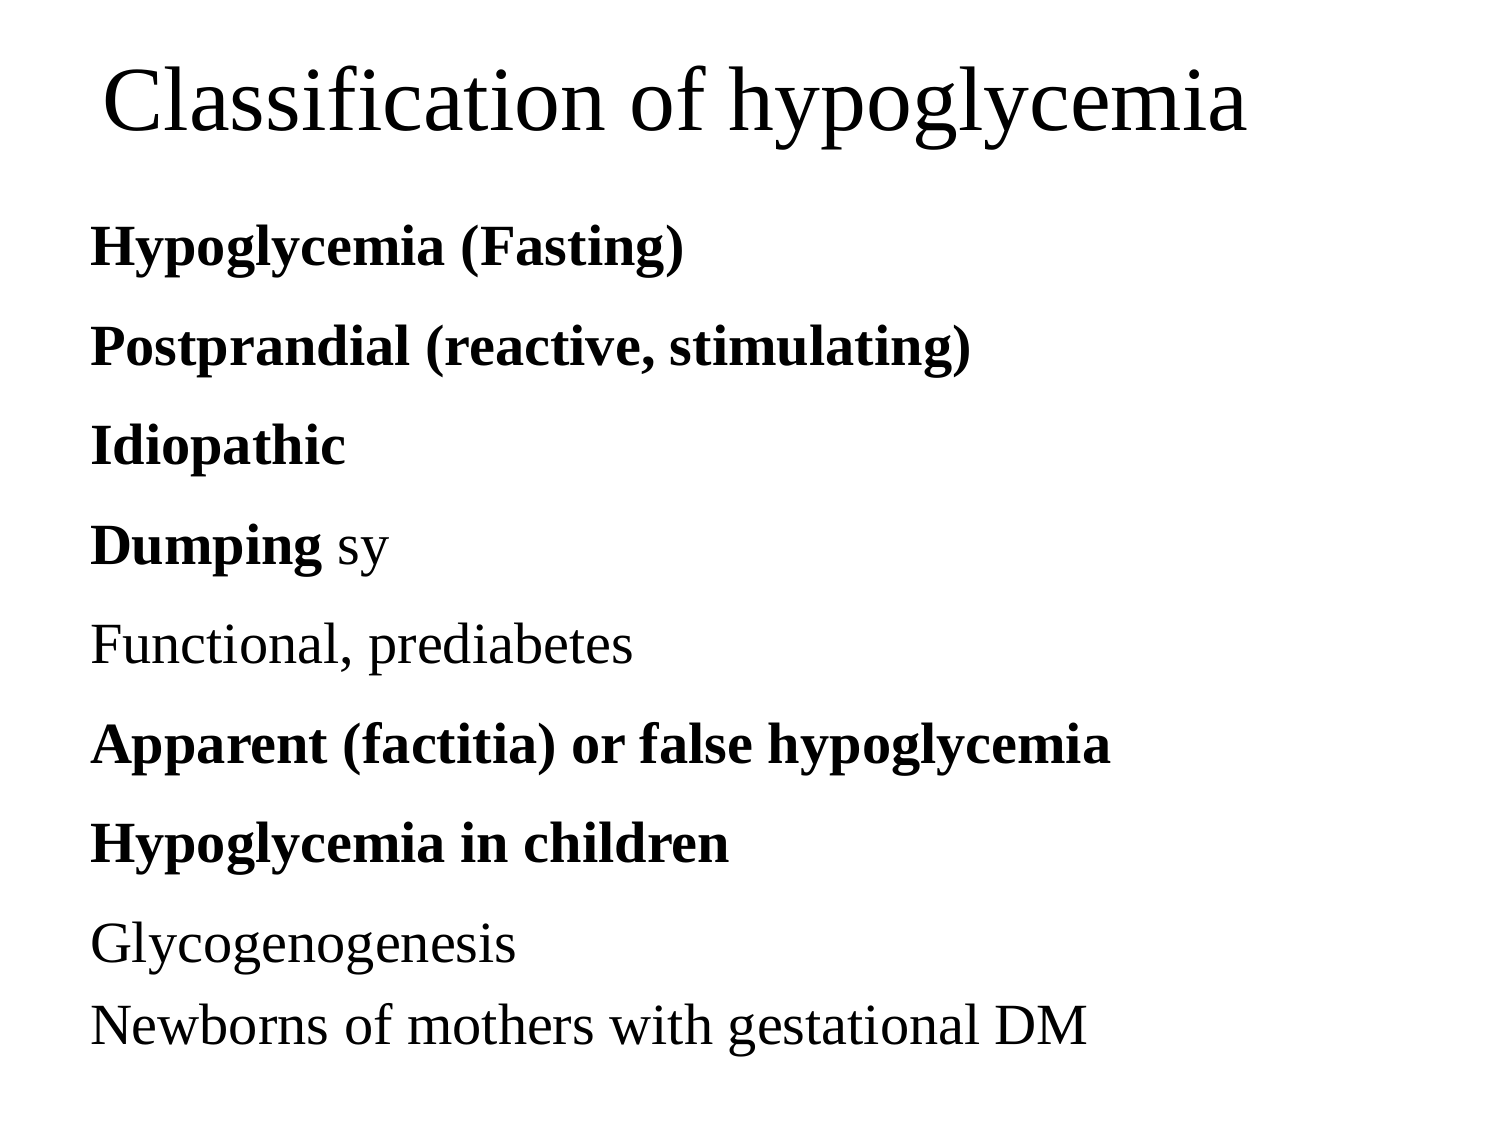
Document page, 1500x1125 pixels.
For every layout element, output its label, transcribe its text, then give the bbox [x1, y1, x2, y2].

list Hypoglycemia (Fasting) Postprandial (reactive, stimulating) Idiopathic Dumping sy Functional, prediabetes Apparent (factitia) or false hypoglycemia Hypoglycemia in children Glycogenogenesis Newborns of mothers with gestational DM [74, 199, 1426, 943]
title Classification of hypoglycemia [87, 0, 1438, 188]
